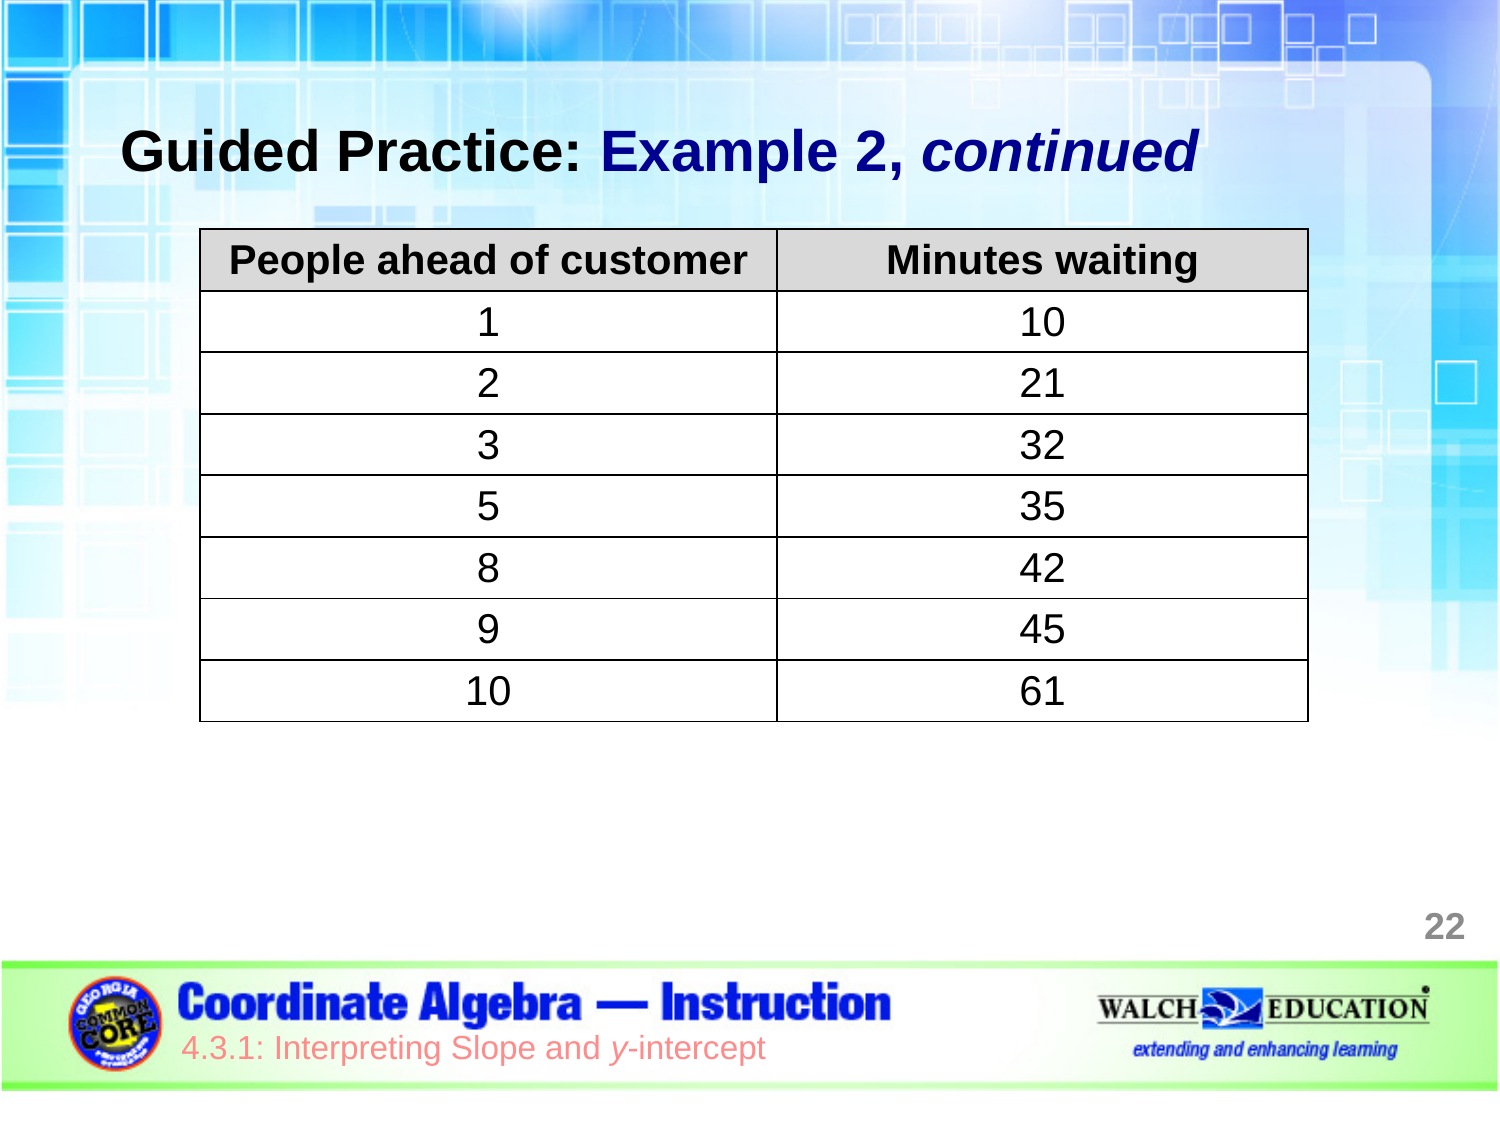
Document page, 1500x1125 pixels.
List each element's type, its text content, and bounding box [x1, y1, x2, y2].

table_cell 61 [778, 661, 1307, 721]
table_cell 42 [778, 538, 1307, 598]
table_cell 1 [201, 292, 776, 351]
table_cell 21 [778, 353, 1307, 413]
slide_number 22 [1361, 901, 1481, 949]
table_cell 35 [778, 476, 1307, 536]
footer 4.3.1: Interpreting Slope and y-intercept [166, 1024, 1080, 1069]
table_cell 2 [201, 353, 776, 413]
table_cell 10 [201, 661, 776, 721]
table_cell 10 [778, 292, 1307, 351]
table_cell 3 [201, 415, 776, 474]
picture [1, 0, 1500, 1091]
table_cell 9 [201, 599, 776, 659]
subtitle Guided Practice: Example 2, continued [105, 105, 1394, 925]
table_cell 32 [778, 415, 1307, 474]
table_header Minutes waiting [778, 230, 1307, 290]
table_cell 8 [201, 538, 776, 598]
table_header People ahead of customer [201, 230, 776, 290]
table_cell 45 [778, 599, 1307, 659]
table_cell 5 [201, 476, 776, 536]
